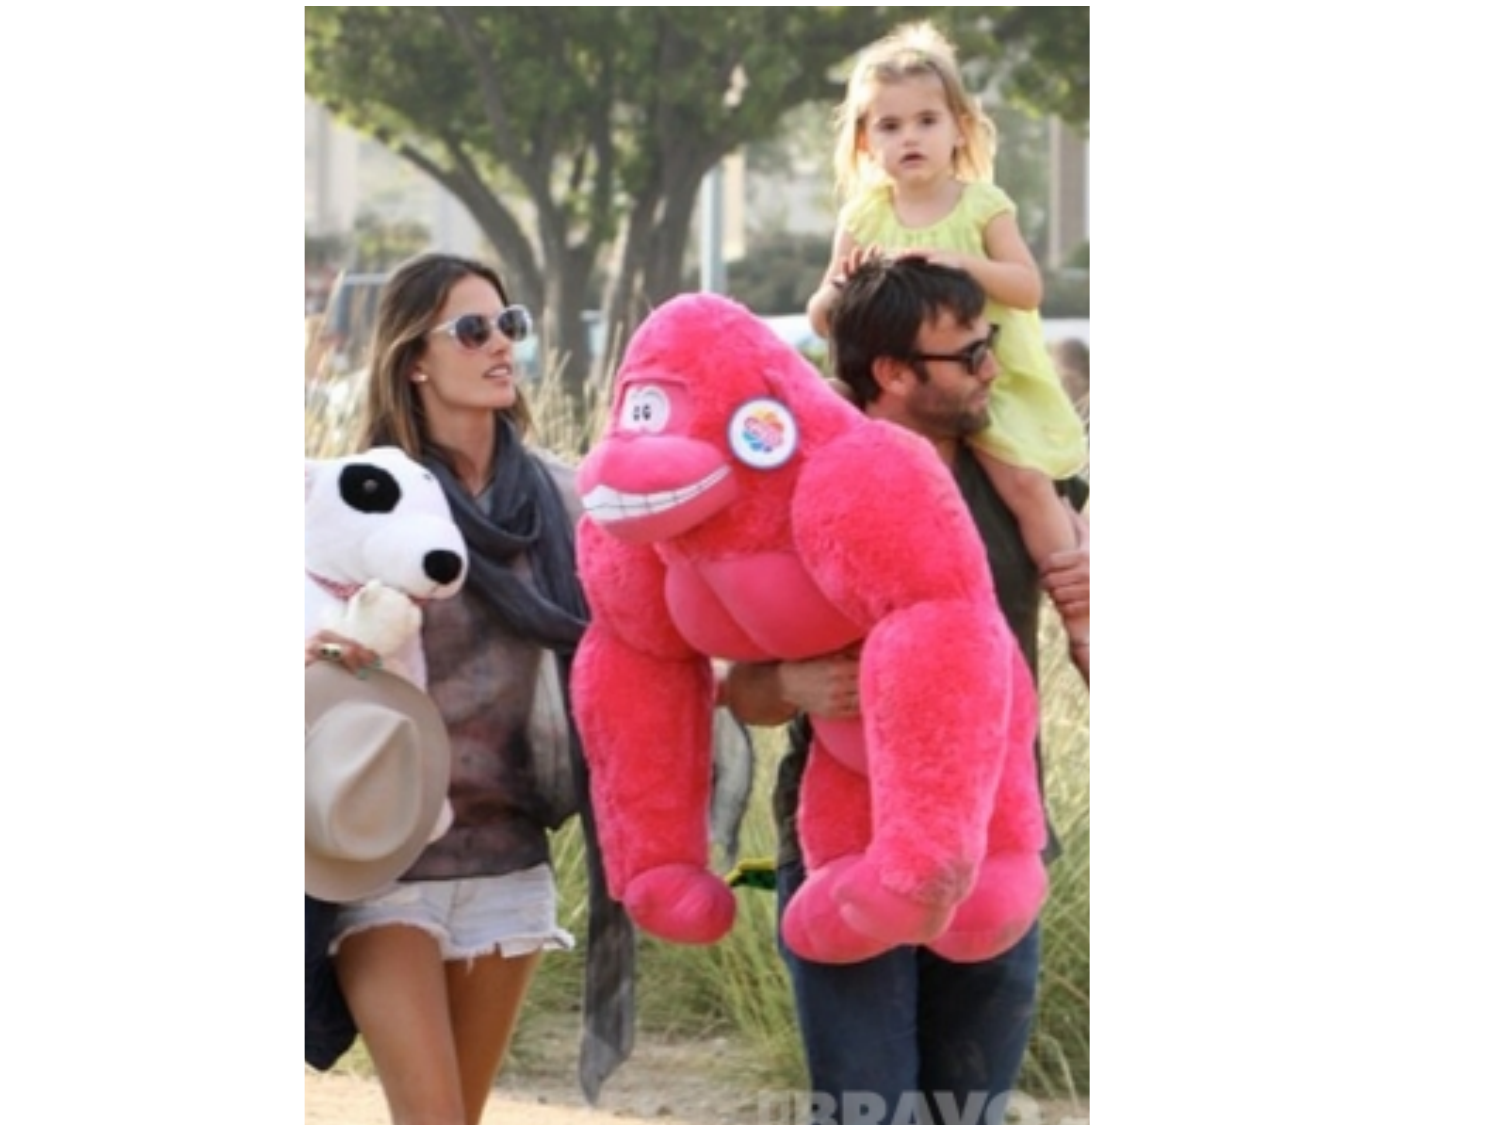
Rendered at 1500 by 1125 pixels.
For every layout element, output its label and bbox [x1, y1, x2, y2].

picture [304, 6, 1091, 1125]
